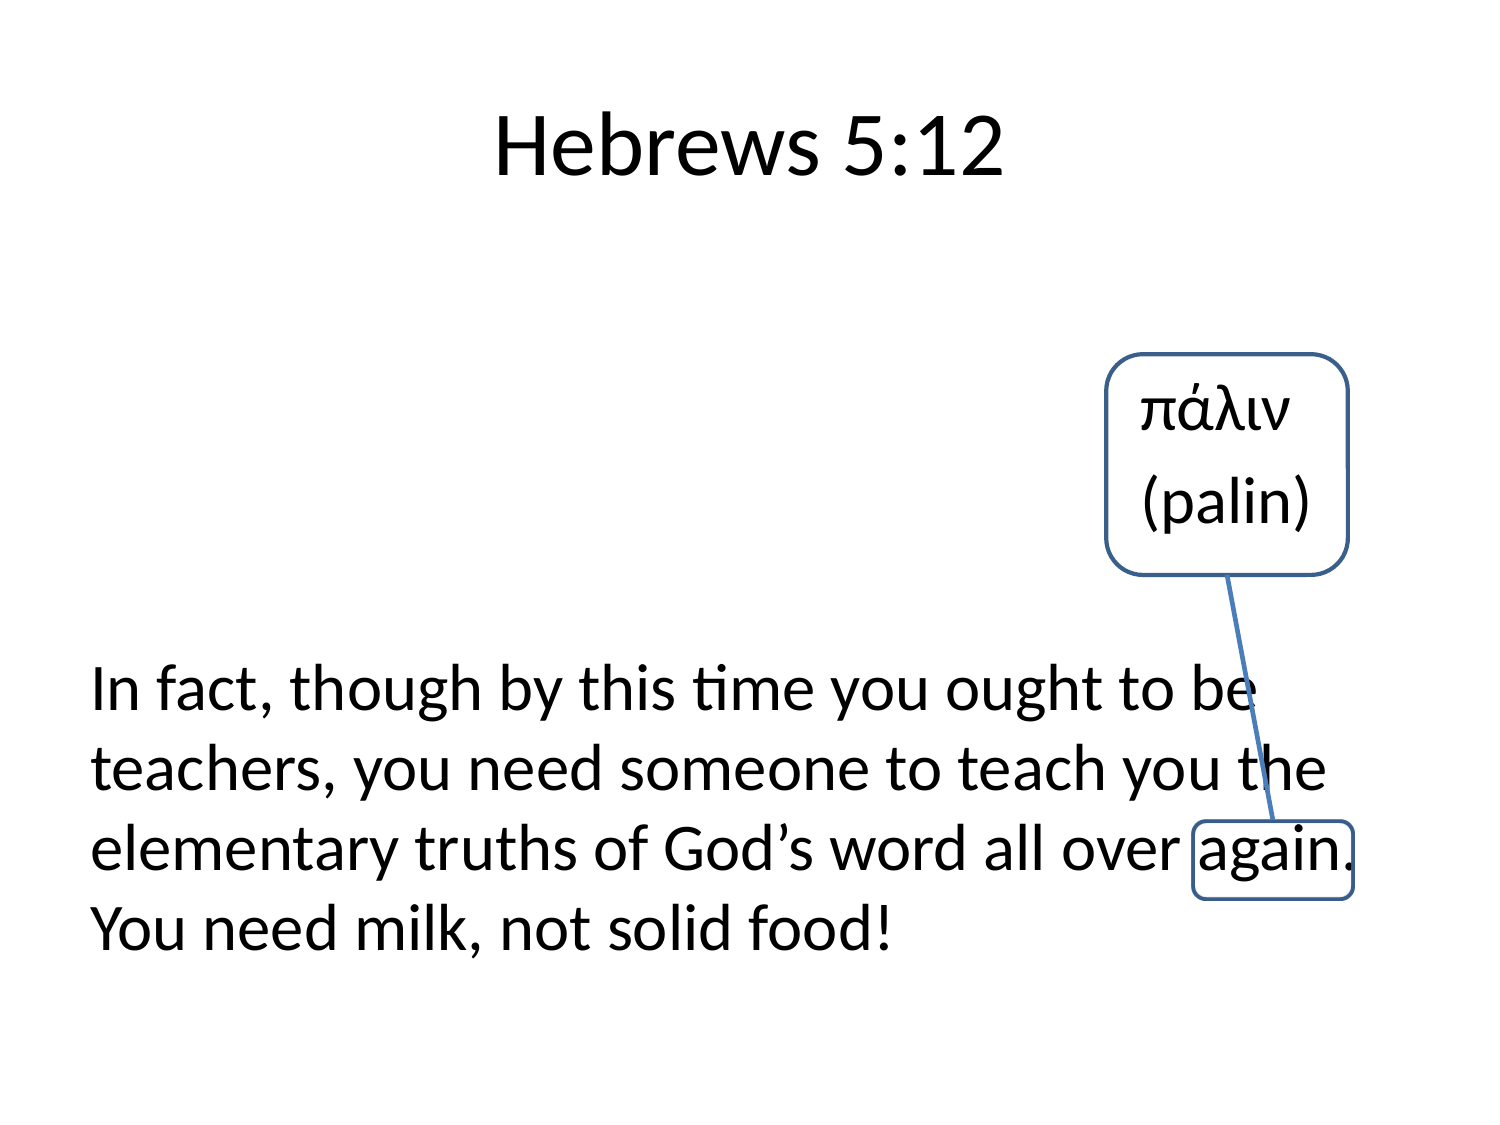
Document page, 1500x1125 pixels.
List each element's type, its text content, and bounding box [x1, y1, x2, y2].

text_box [1226, 574, 1274, 821]
picture [1191, 819, 1355, 901]
list πάλιν (palin) In fact, though by this time you ought to be teachers, you need someone to teach you the elementary truths of God’s word all over again. You need milk, not solid food! [75, 262, 1425, 1005]
text_box [1104, 352, 1350, 578]
title Hebrews 5:12 [75, 45, 1425, 233]
